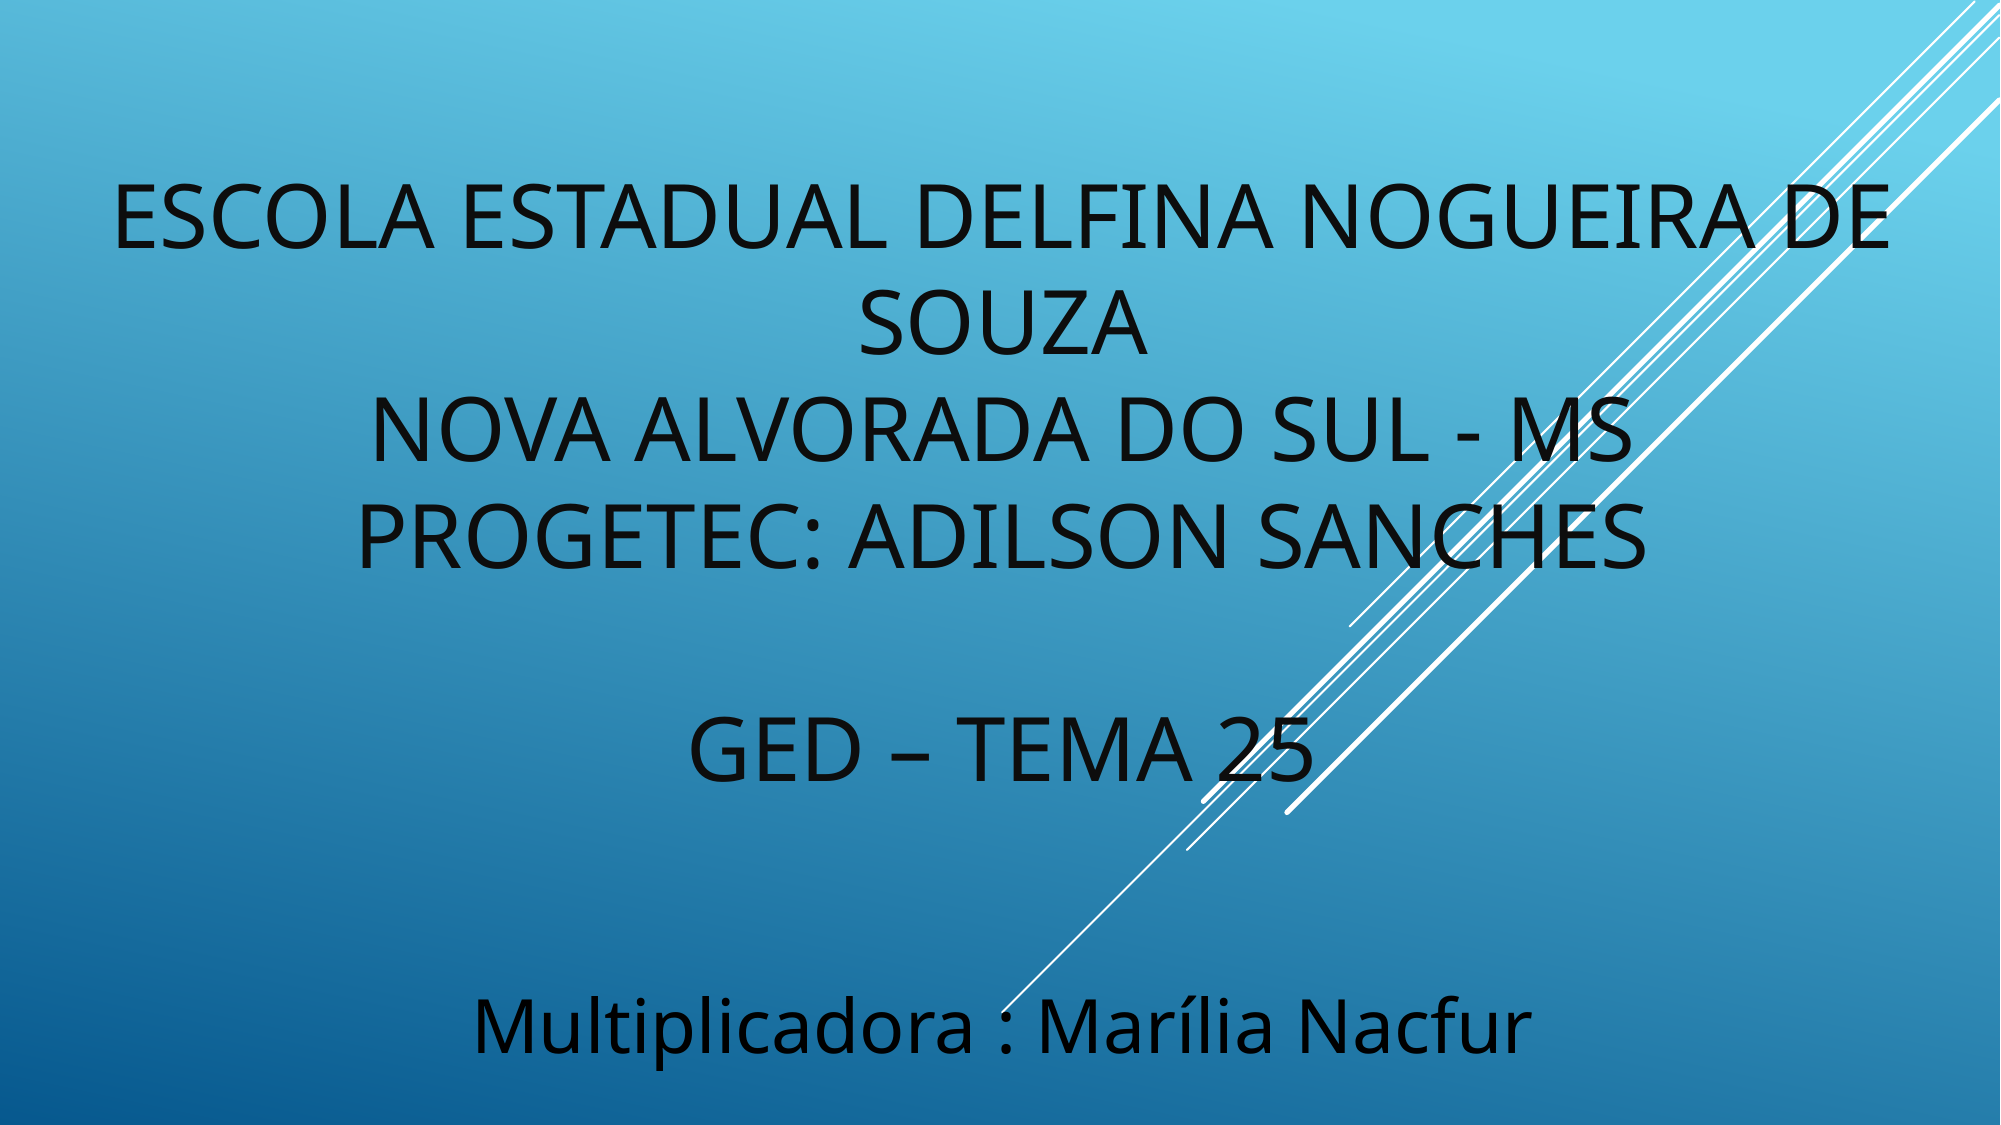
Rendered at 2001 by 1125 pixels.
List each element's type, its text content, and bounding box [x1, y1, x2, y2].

subtitle Multiplicadora : Marília Nacfur [143, 970, 1862, 1101]
title Escola estadual delfina nogueira de Souza nova alvorada do sul - ms progetec: adilson sanches ged – tema 25 [92, 147, 1913, 807]
